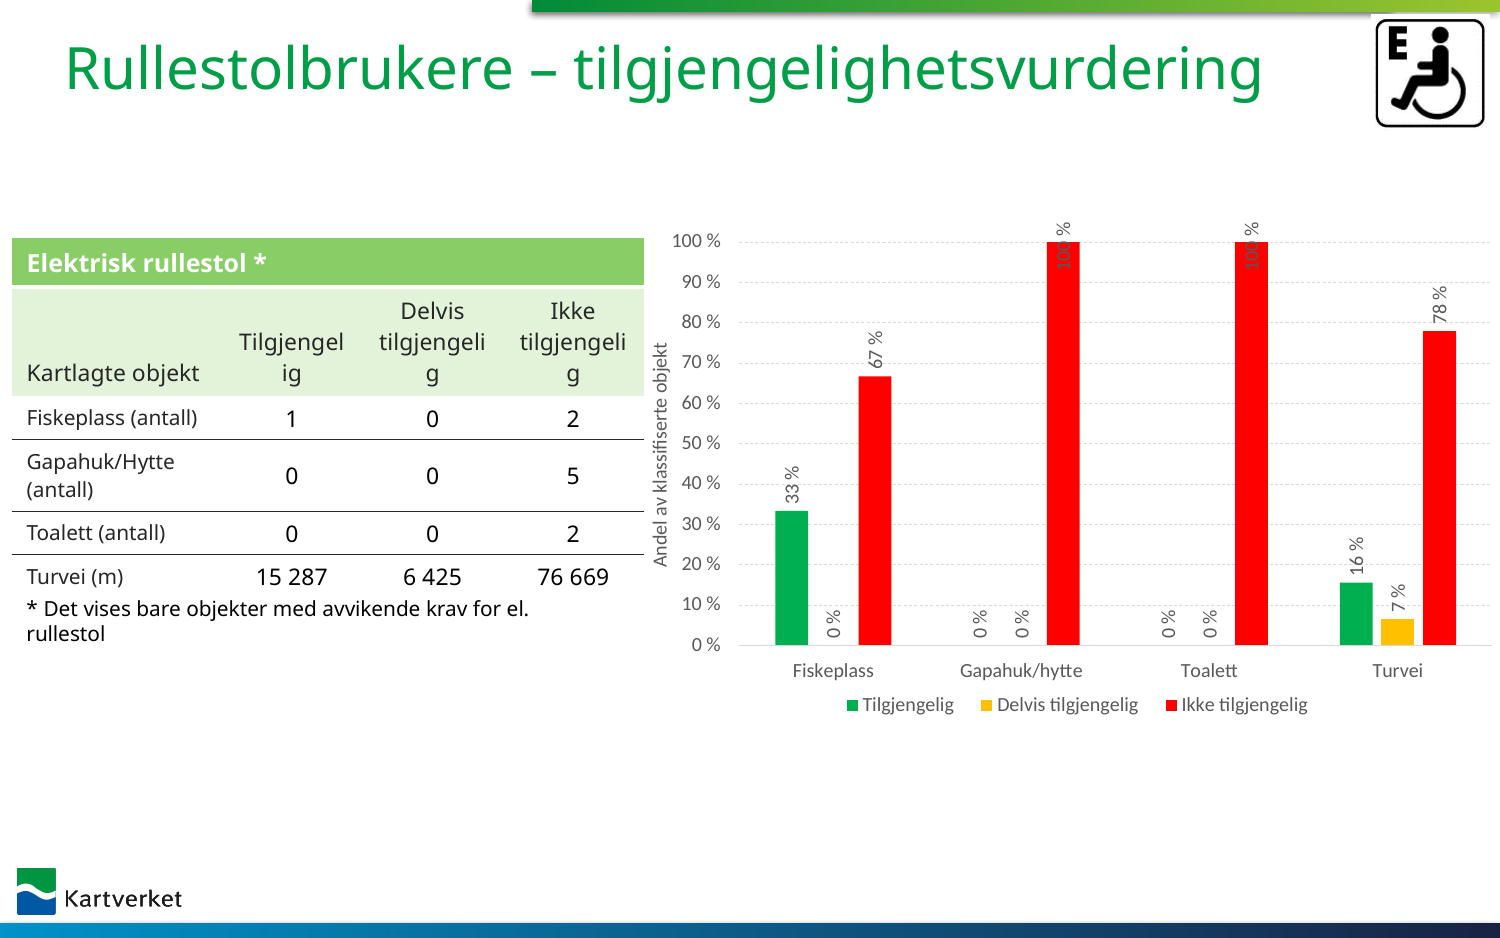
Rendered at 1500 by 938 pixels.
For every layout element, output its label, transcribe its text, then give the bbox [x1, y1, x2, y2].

table_cell Delvis tilgjengelig [362, 289, 503, 396]
table_cell Gapahuk/Hytte (antall) [12, 440, 222, 511]
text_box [1371, 13, 1491, 133]
table_cell 0 [222, 512, 362, 554]
table_cell Ikke tilgjengelig [503, 289, 638, 396]
table_cell 0 [362, 512, 503, 554]
picture [643, 218, 1500, 728]
table_cell Kartlagte objekt [12, 289, 222, 396]
text_box * Det vises bare objekter med avvikende krav for el. rullestol [11, 588, 597, 653]
table_cell 0 [362, 396, 503, 439]
table_cell 76 669 [503, 555, 638, 598]
table_cell 1 [222, 396, 362, 439]
table_cell Tilgjengelig [222, 289, 362, 396]
table_header Elektrisk rullestol * [12, 238, 638, 285]
table_cell 2 [503, 396, 638, 439]
table_cell 2 [503, 512, 638, 554]
table_cell 5 [503, 440, 638, 511]
table_cell 6 425 [362, 555, 503, 588]
table_cell 0 [222, 440, 362, 511]
table_cell Turvei (m) [12, 555, 222, 588]
table_cell Toalett (antall) [12, 512, 222, 554]
table_cell Fiskeplass (antall) [12, 396, 222, 439]
table_cell 15 287 [222, 555, 362, 588]
text_box Rullestolbrukere – tilgjengelighetsvurdering [49, 12, 1372, 109]
table_cell 0 [362, 440, 503, 511]
